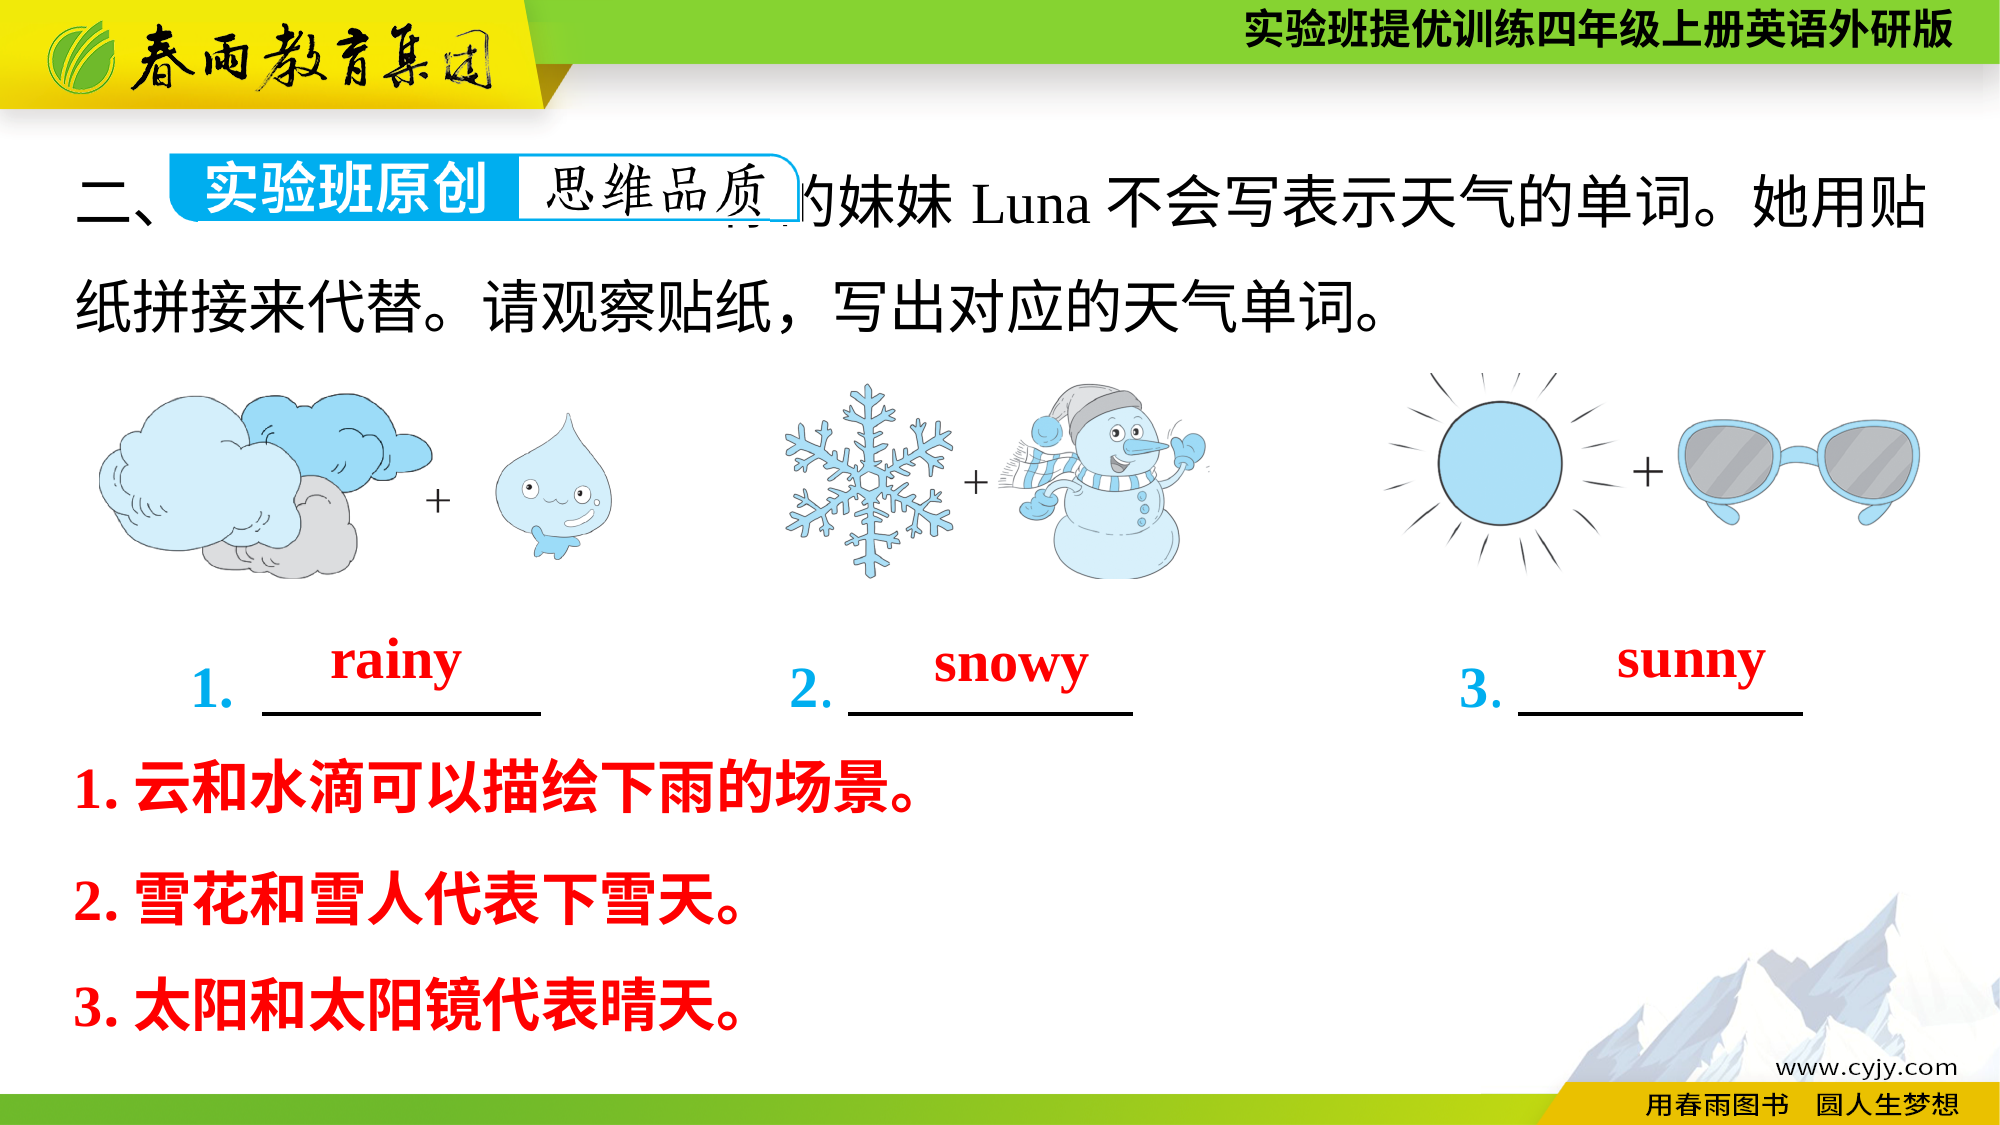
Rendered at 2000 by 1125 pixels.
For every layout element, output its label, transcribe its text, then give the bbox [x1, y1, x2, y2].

text_box 1. 2. 3. . [59, 606, 1944, 727]
text_box 1.云和水滴可以描绘下雨的场景。 [58, 707, 1943, 819]
text_box sunny [1603, 611, 1783, 697]
text_box rainy [315, 613, 479, 698]
list 二、 你的妹妹Luna不会写表示天气的单词。她用贴纸拼接来代替。请观察贴纸，写出对应的天气单词。 [59, 122, 1944, 350]
text_box 3.太阳和太阳镜代表晴天。 [58, 926, 1943, 1046]
picture [0, 0, 2000, 1125]
text_box snowy [919, 615, 1106, 701]
text_box 2.雪花和雪人代表下雪天。 [58, 819, 1943, 926]
